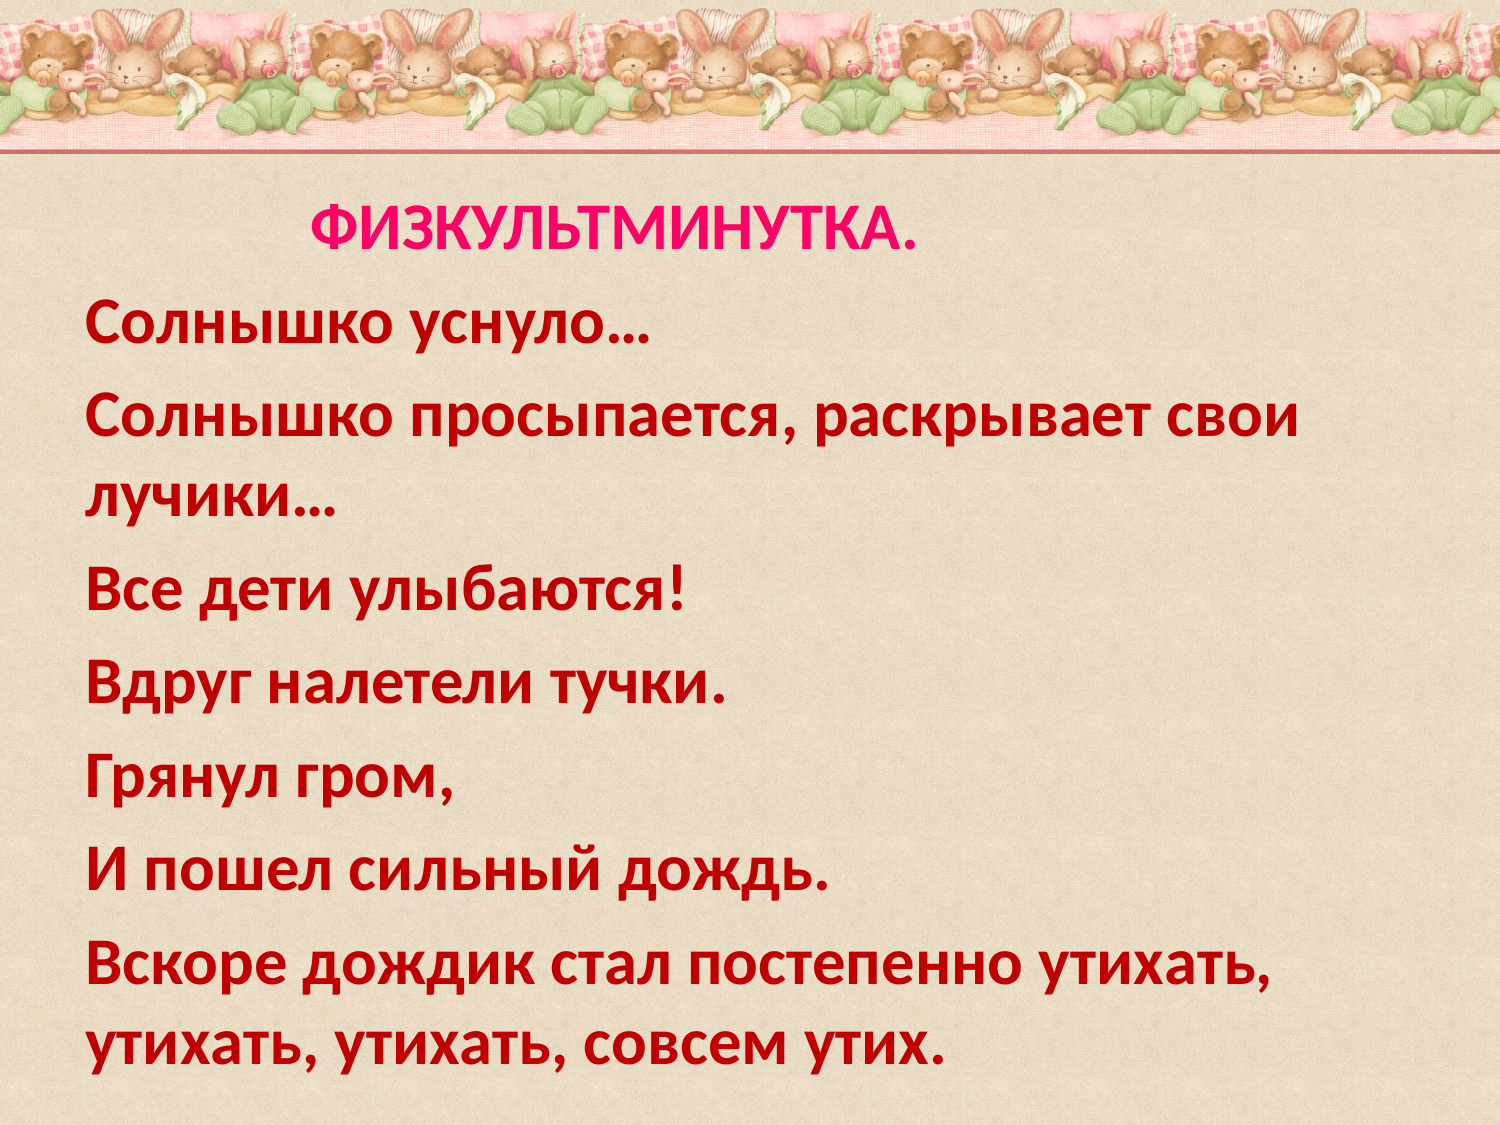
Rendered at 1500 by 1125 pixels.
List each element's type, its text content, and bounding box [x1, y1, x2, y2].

picture [0, 0, 1500, 1125]
list ФИЗКУЛЬТМИНУТКА. Солнышко уснуло… Солнышко просыпается, раскрывает свои лучики… Все дети улыбаются! Вдруг налетели тучки. Грянул гром, И пошел сильный дождь. Вскоре дождик стал постепенно утихать, утихать, утихать, совсем утих. [70, 175, 1421, 1125]
